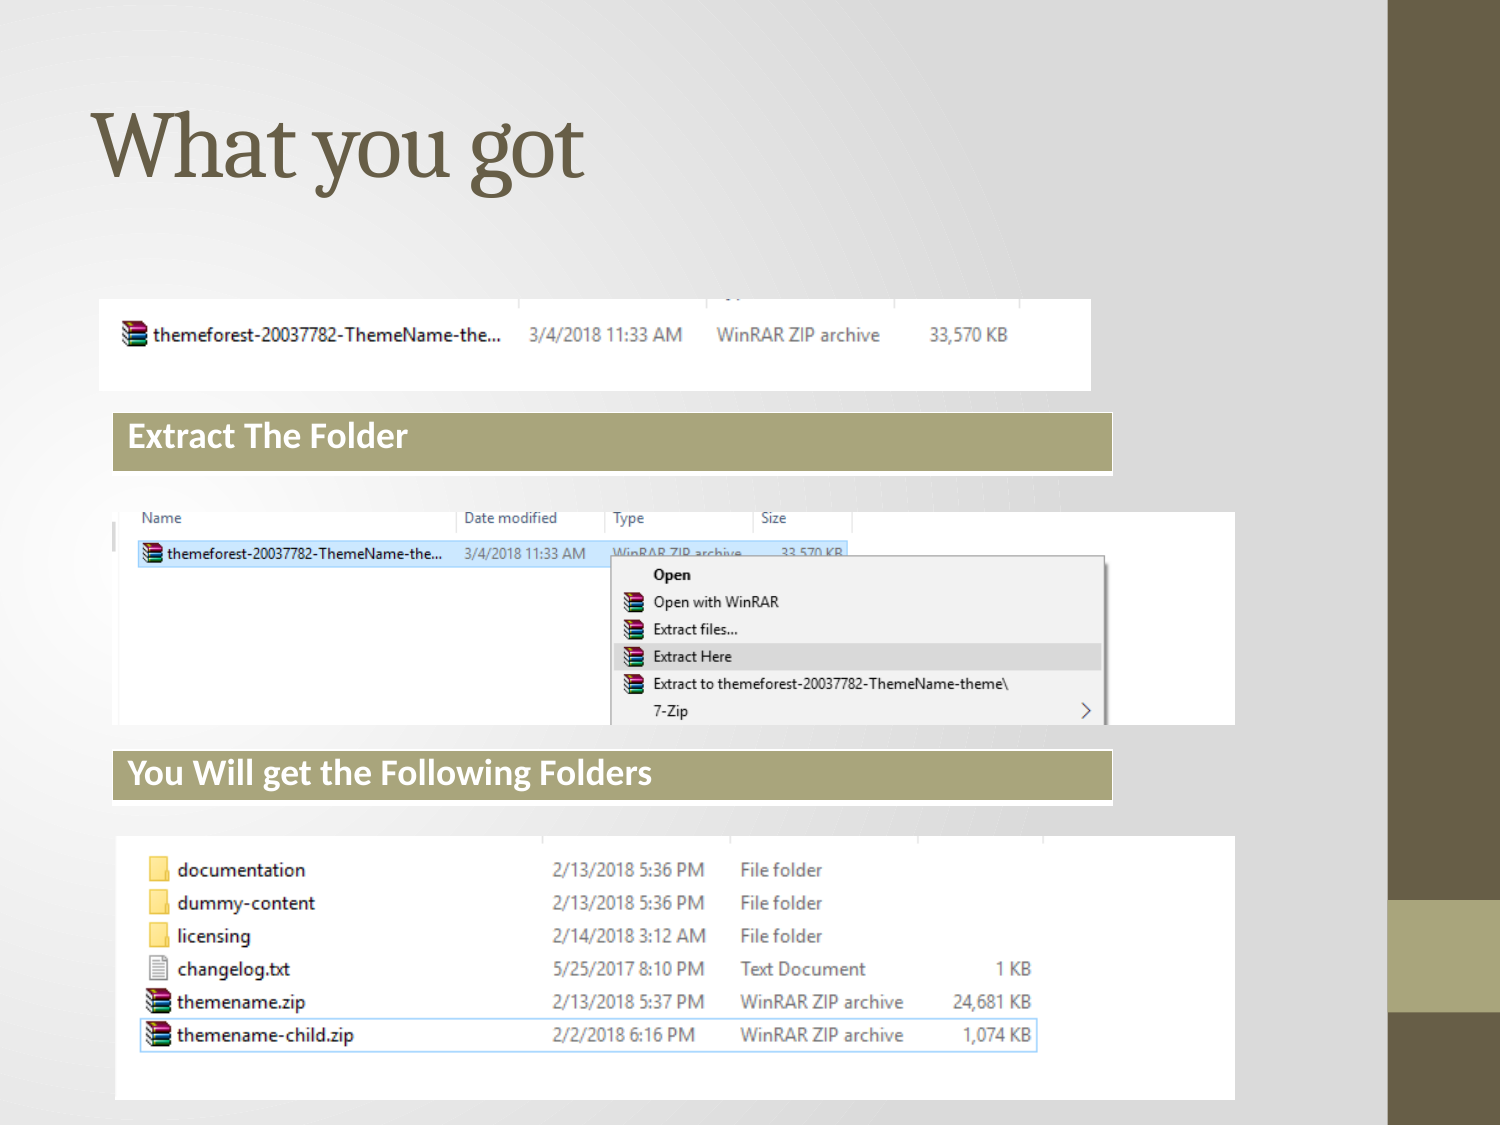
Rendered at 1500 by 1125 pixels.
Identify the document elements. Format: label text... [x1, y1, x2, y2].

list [99, 299, 1092, 392]
picture [111, 511, 1235, 726]
picture [115, 836, 1235, 1100]
table_header You Will get the Following Folders [113, 751, 1112, 800]
title What you got [75, 45, 1325, 233]
table_header Extract The Folder [113, 413, 1112, 471]
